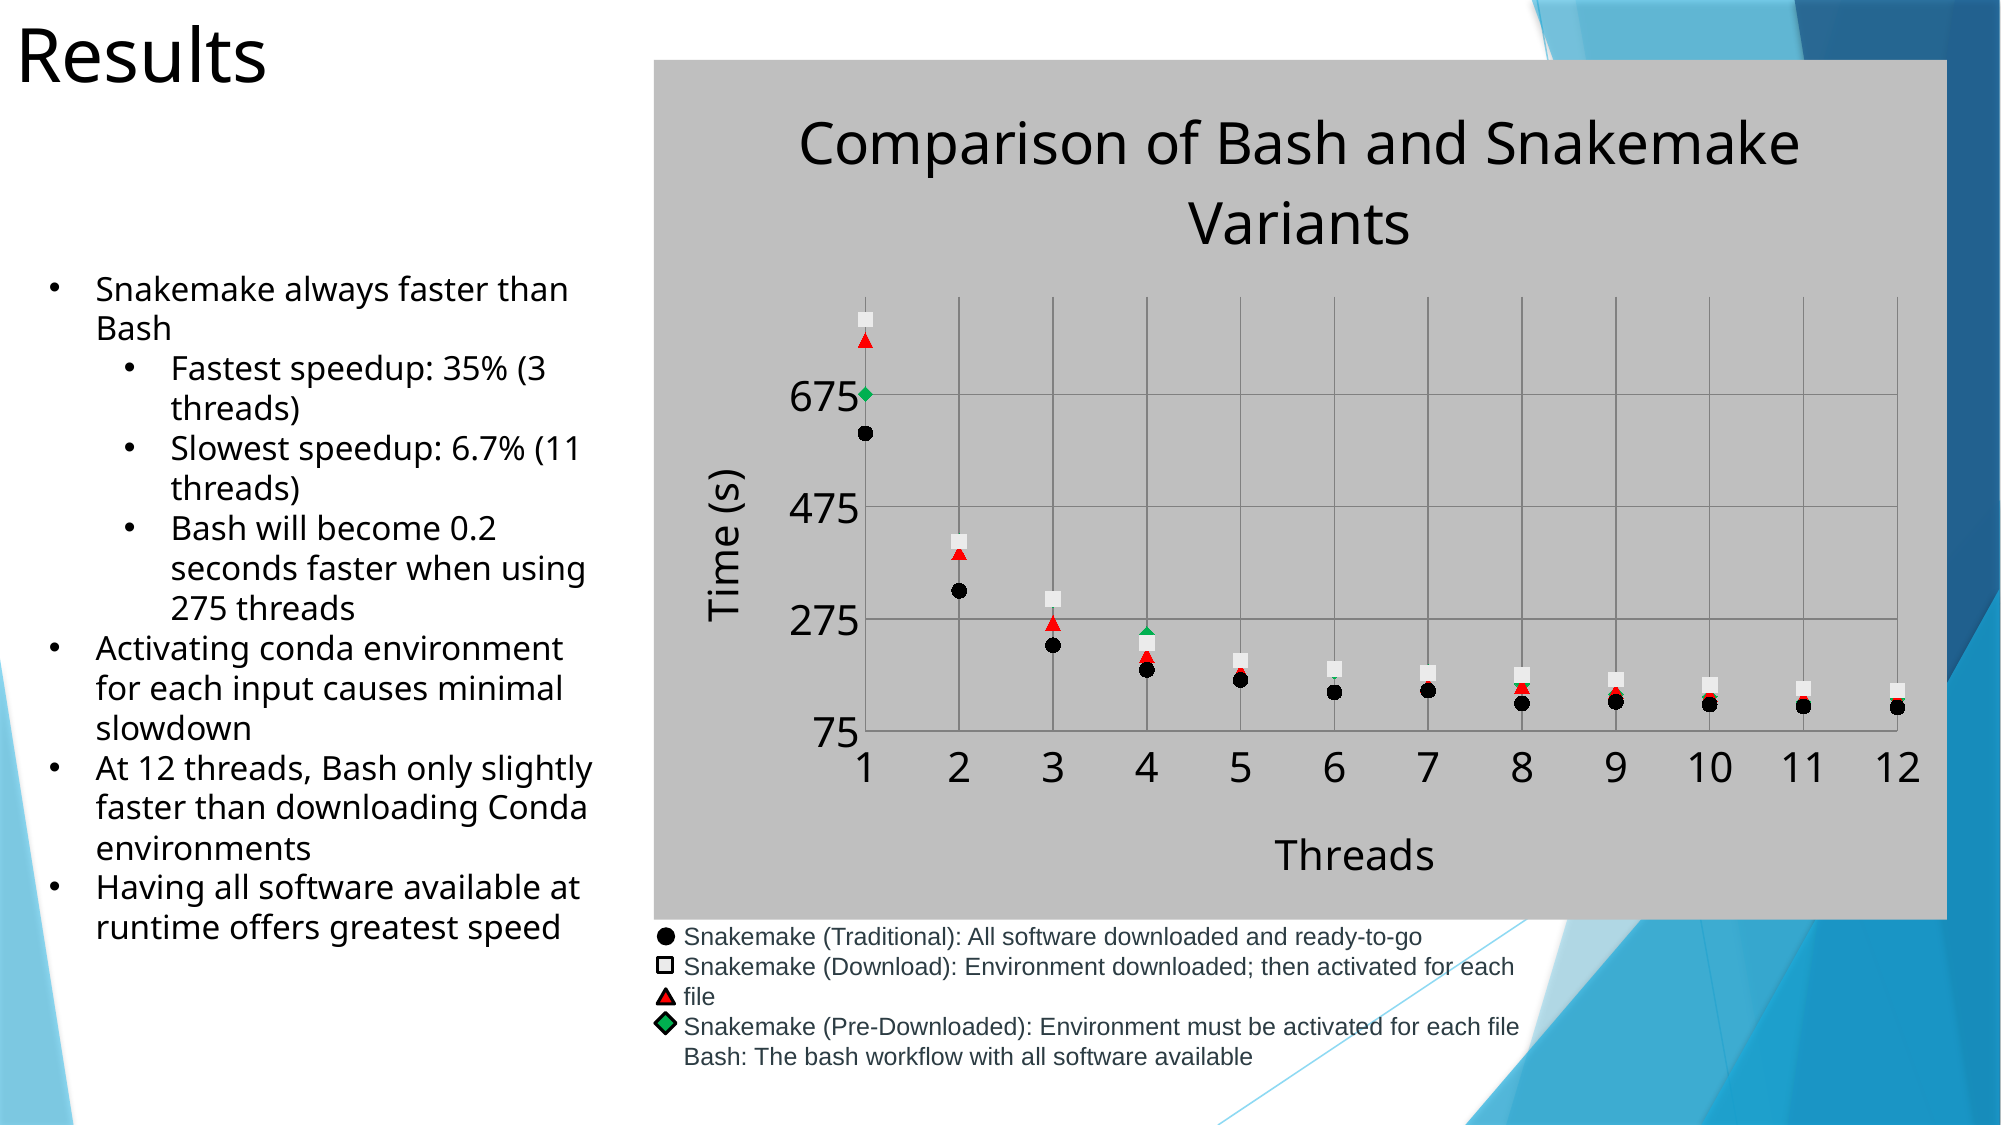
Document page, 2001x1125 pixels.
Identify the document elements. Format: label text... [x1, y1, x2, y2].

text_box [656, 928, 676, 1032]
text_box Snakemake (Traditional): All software downloaded and ready-to-go Snakemake (Download): Environment downloaded; then activated for each file Snakemake (Pre-Downloaded): Environment must be activated for each file Bash: The bash workflow with all software available [666, 929, 1568, 1078]
text_box Snakemake always faster than Bash Fastest speedup: 35% (3 threads) Slowest speedup: 6.7% (11 threads) Bash will become 0.2 seconds faster when using 275 threads Activating conda environment for each input causes minimal slowdown At 12 threads, Bash only slightly faster than downloading Conda environments Having all software available at runtime offers greatest speed [33, 260, 629, 954]
title Results [0, 0, 341, 195]
chart [653, 59, 1948, 921]
